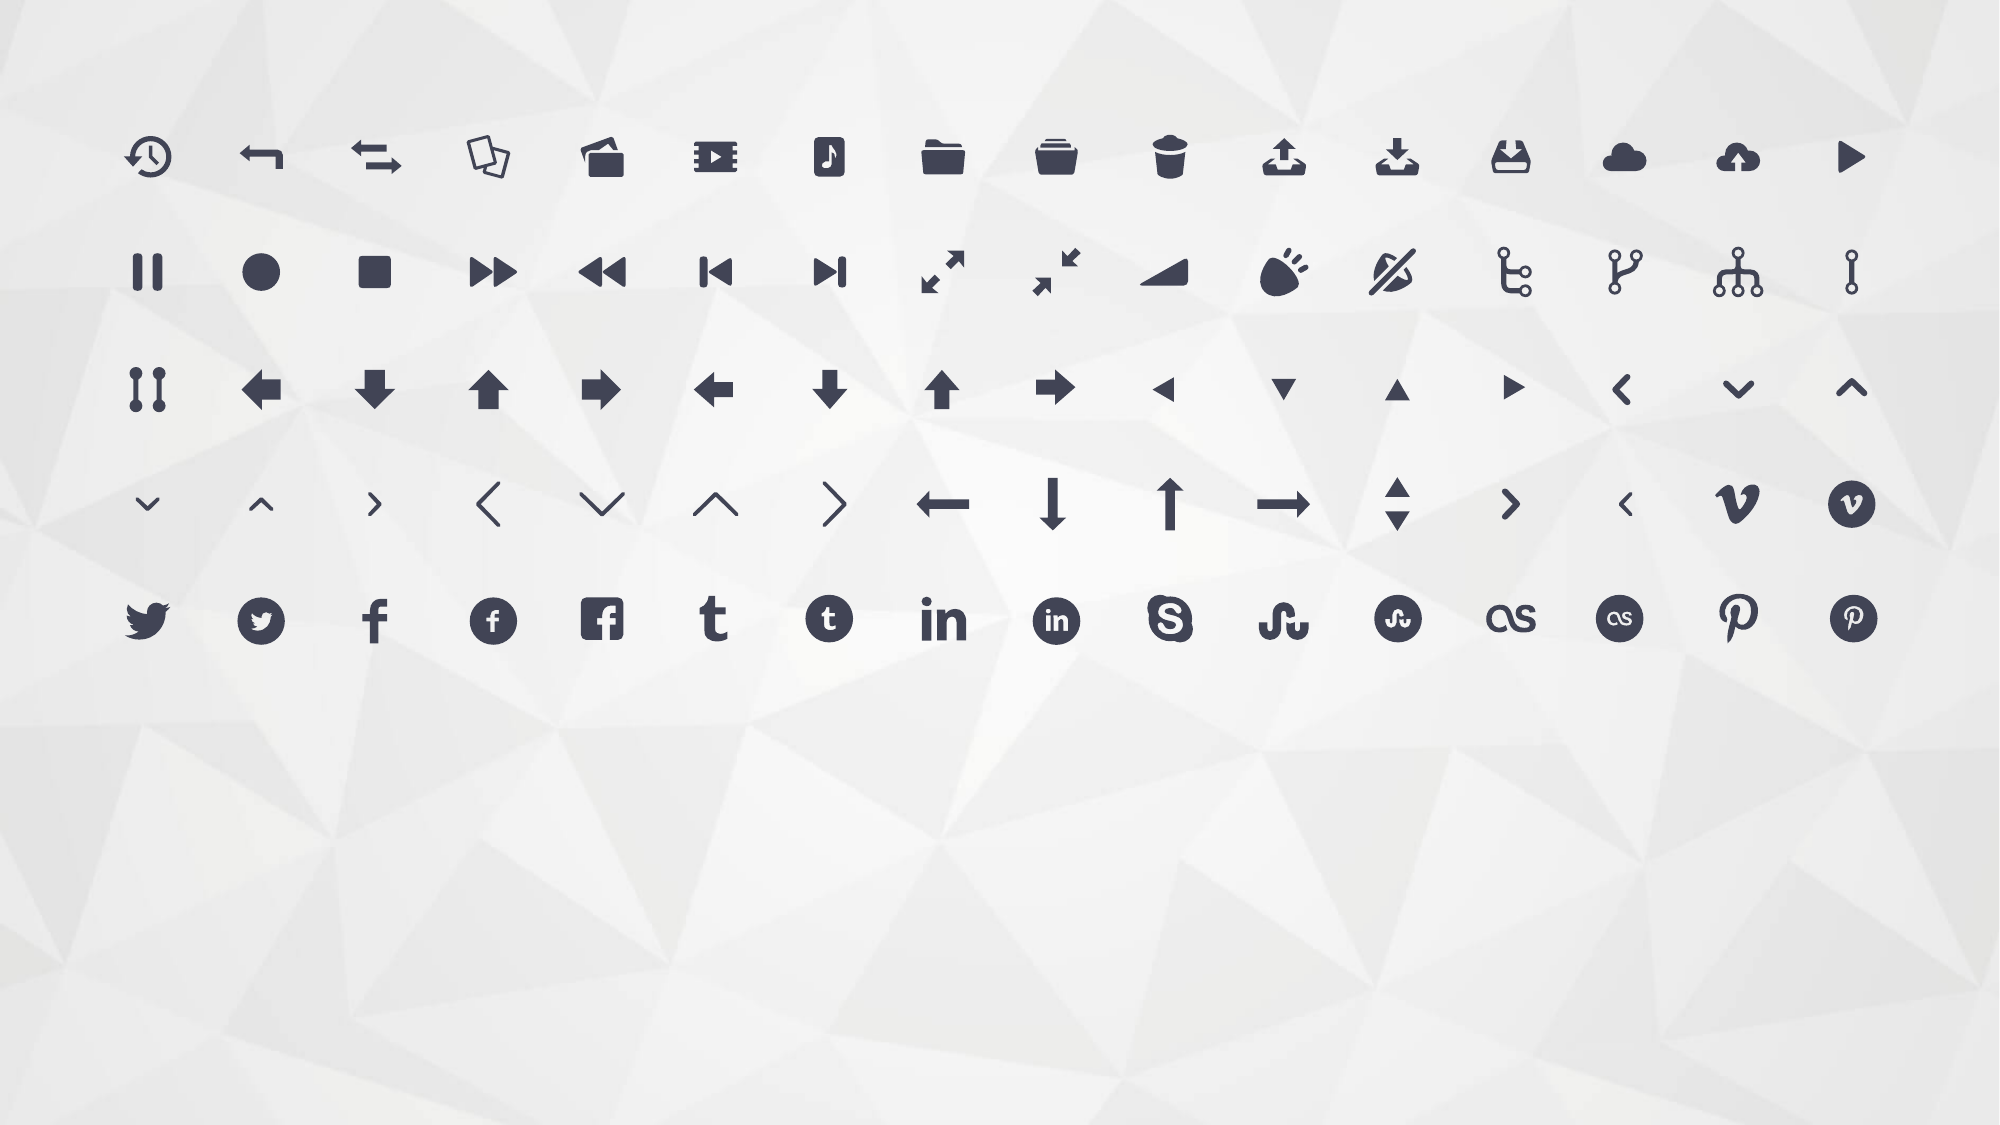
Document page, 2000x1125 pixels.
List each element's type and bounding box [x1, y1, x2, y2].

picture [0, 0, 2000, 1125]
text_box [123, 134, 1878, 646]
